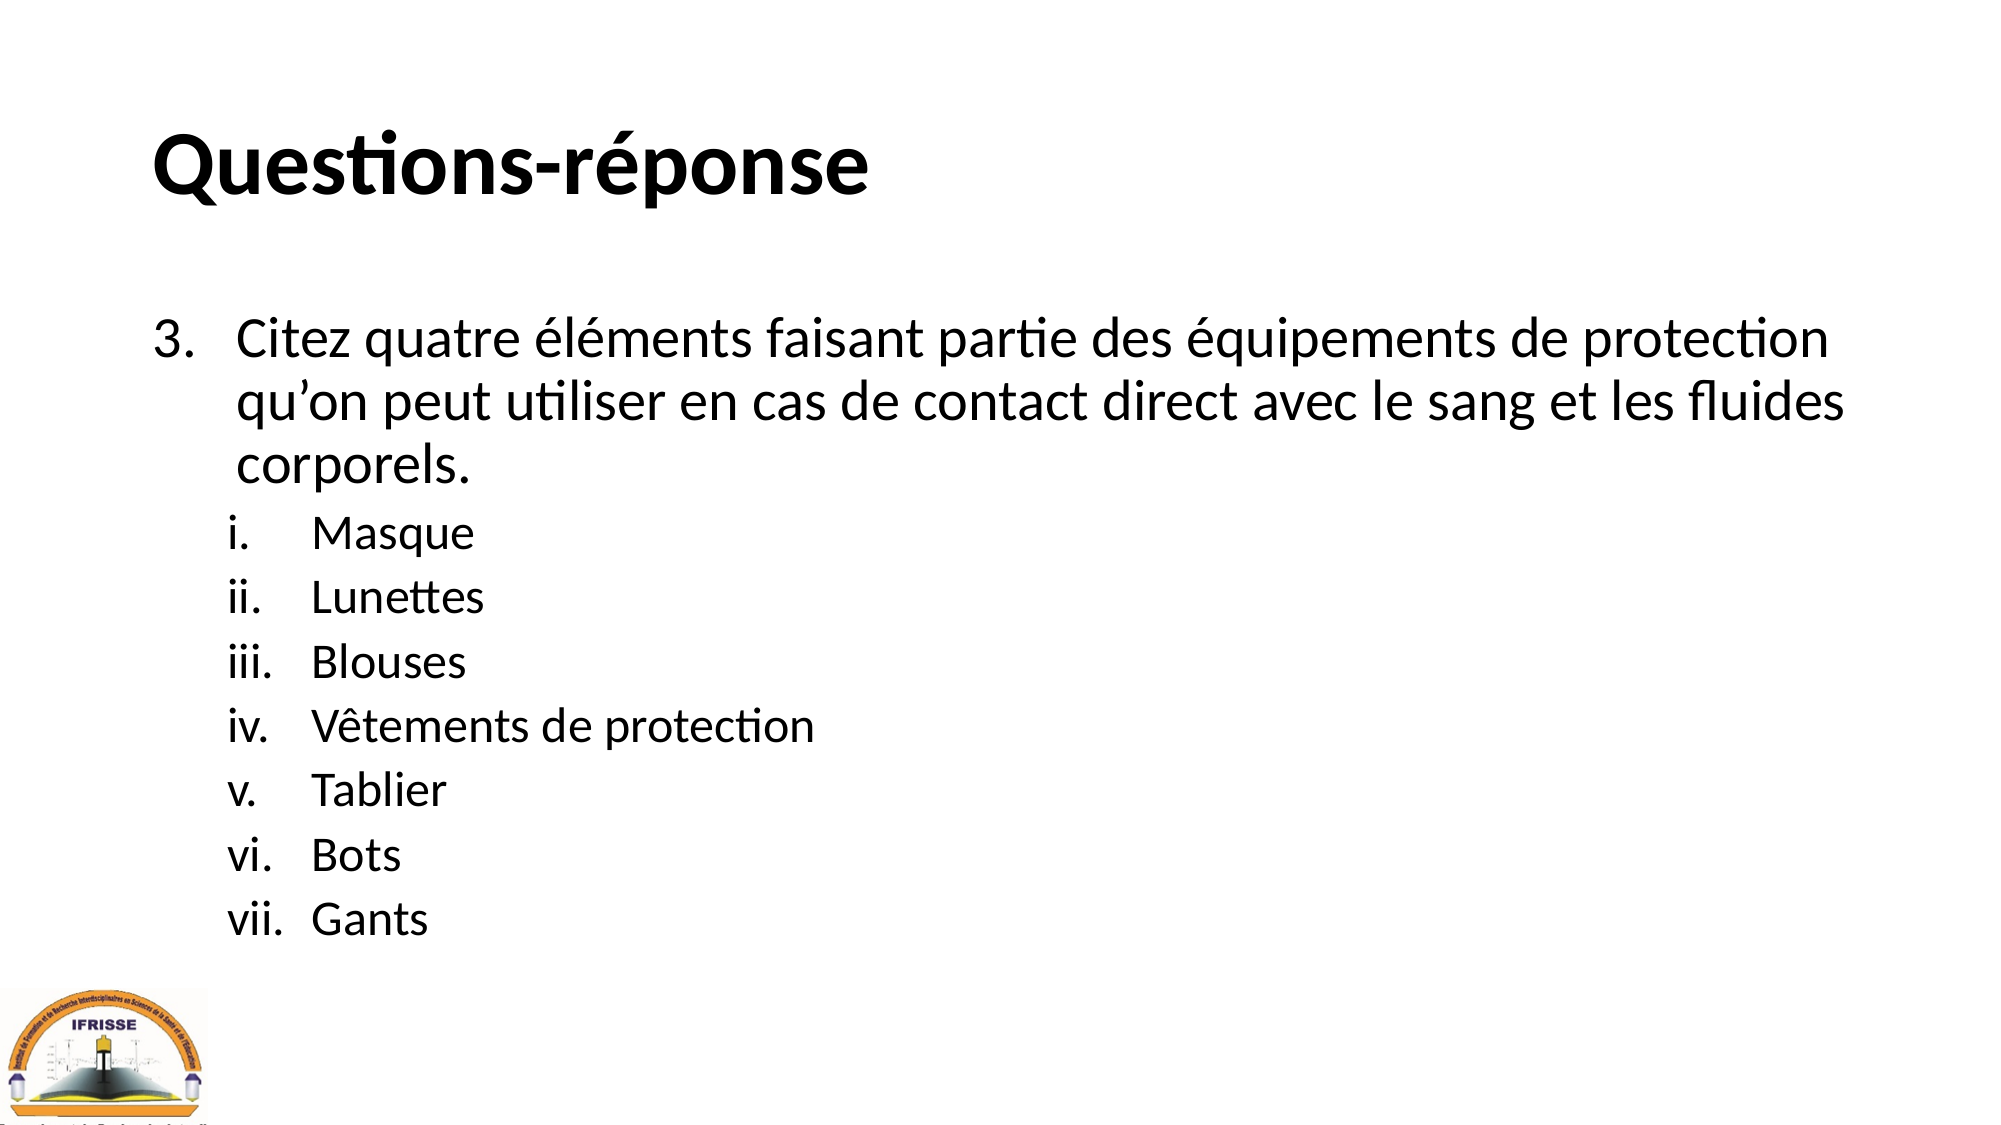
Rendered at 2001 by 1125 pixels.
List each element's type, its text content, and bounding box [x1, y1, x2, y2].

picture [0, 988, 208, 1125]
list Citez quatre éléments faisant partie des équipements de protection qu’on peut utiliser en cas de contact direct avec le sang et les fluides corporels. Masque Lunettes Blouses Vêtements de protection Tablier Bots Gants [137, 299, 1863, 1014]
title Questions-réponse [137, 96, 989, 235]
